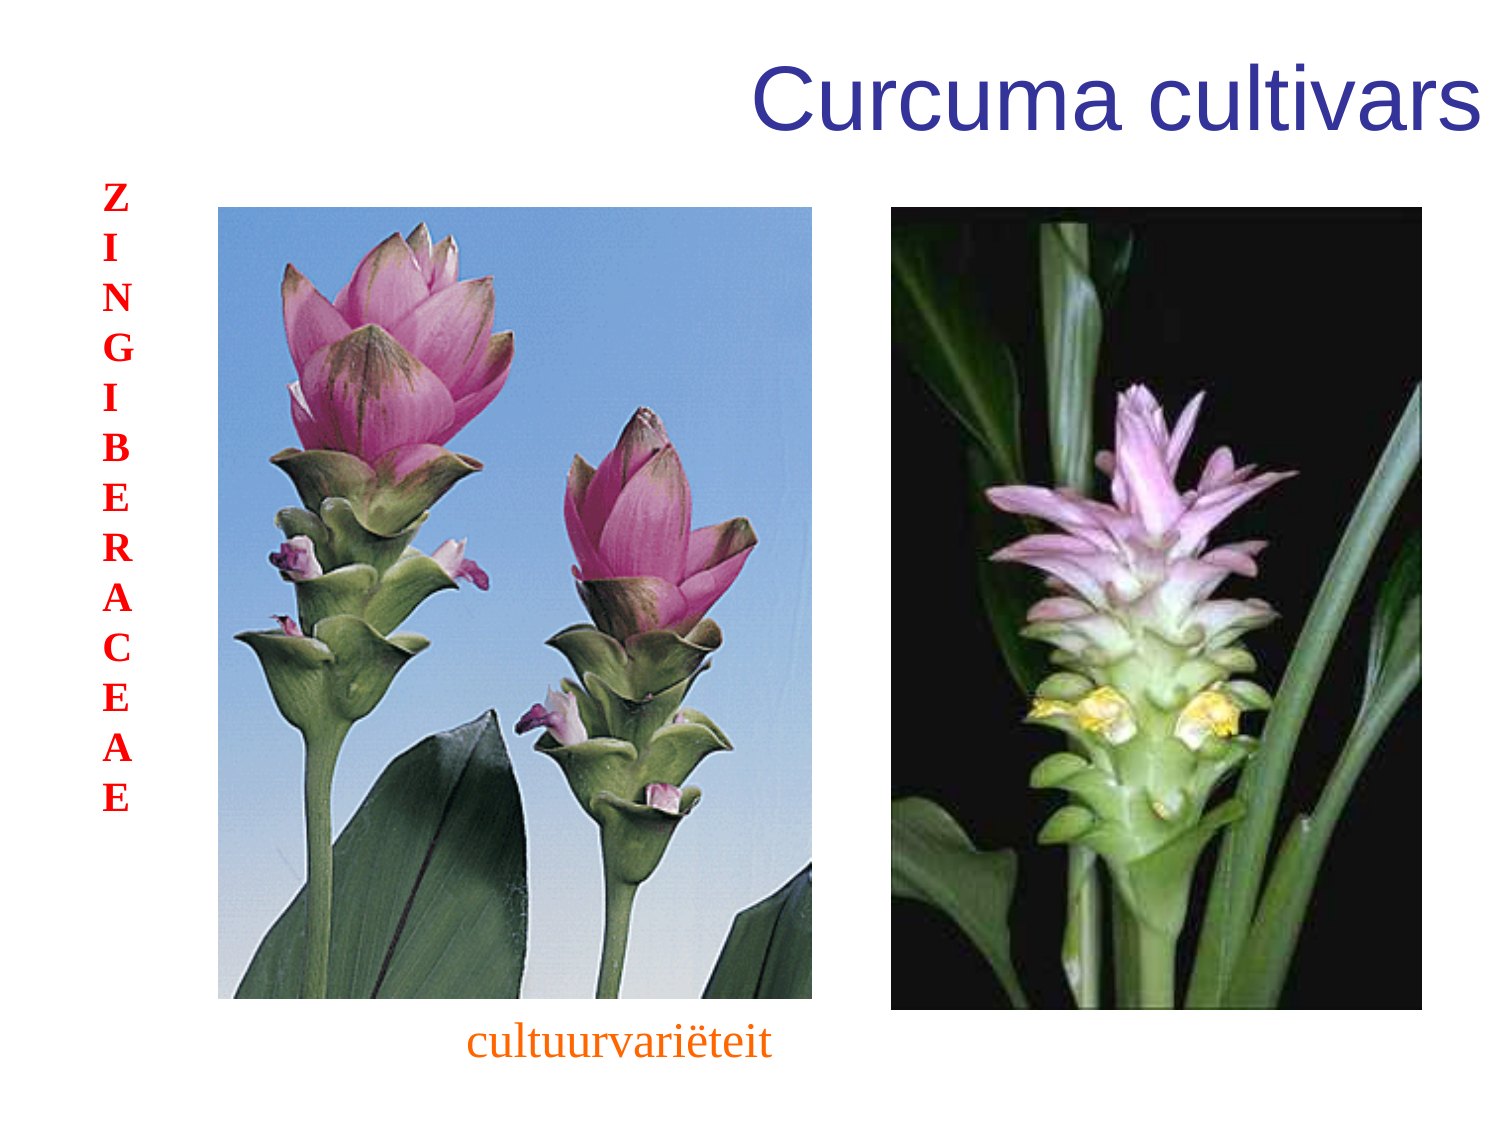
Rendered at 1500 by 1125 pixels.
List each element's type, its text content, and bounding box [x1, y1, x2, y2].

title Curcuma cultivars [225, 0, 1500, 188]
picture [891, 207, 1422, 1010]
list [218, 207, 812, 999]
text_box ZINGIBERACEAE [87, 162, 150, 828]
text_box cultuurvariëteit [75, 999, 788, 1075]
